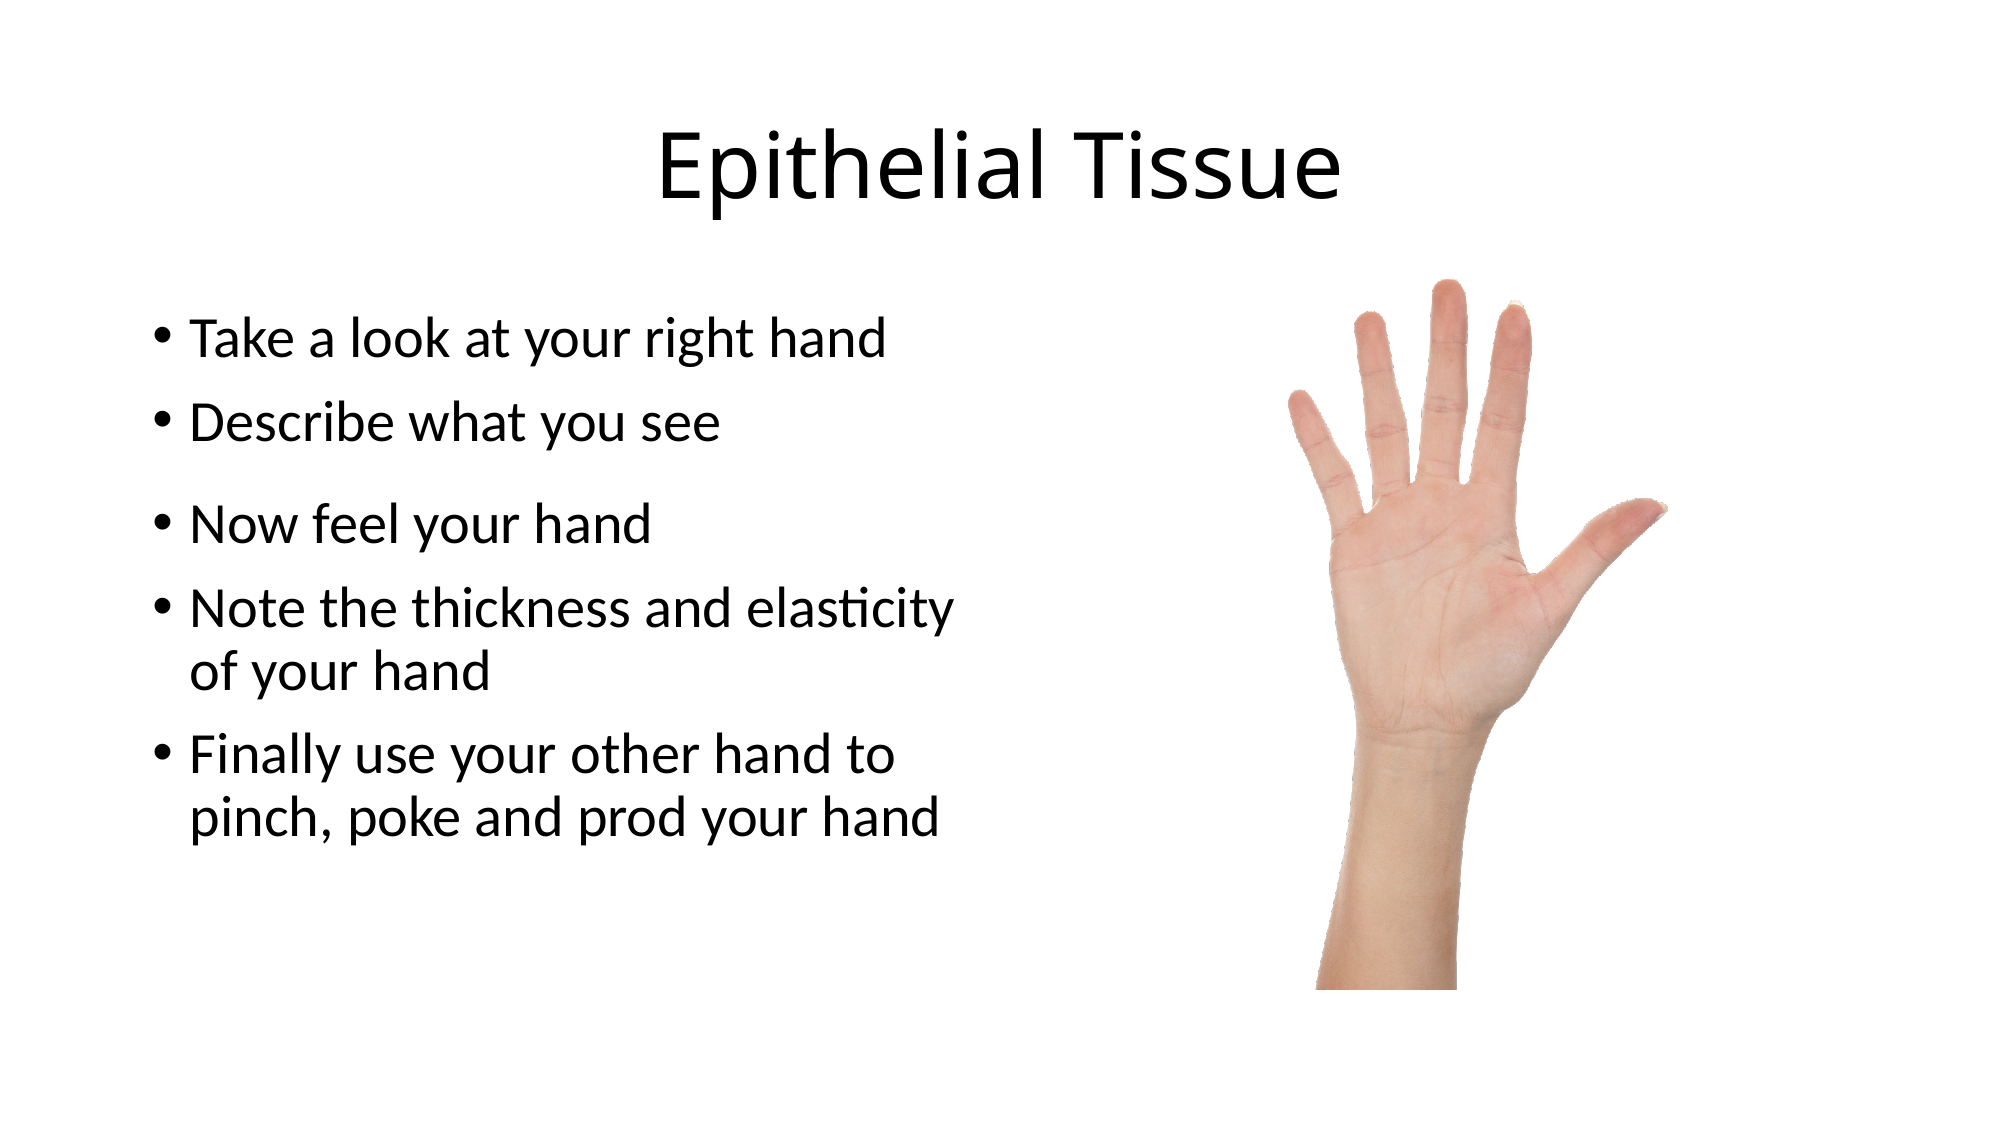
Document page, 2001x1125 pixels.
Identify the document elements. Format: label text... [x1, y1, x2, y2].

picture [1288, 277, 1668, 990]
title Epithelial Tissue [137, 59, 1863, 278]
list Now feel your hand Note the thickness and elasticity of your hand Finally use your other hand to pinch, poke and prod your hand [137, 486, 988, 1064]
list Take a look at your right hand Describe what you see [137, 299, 988, 486]
